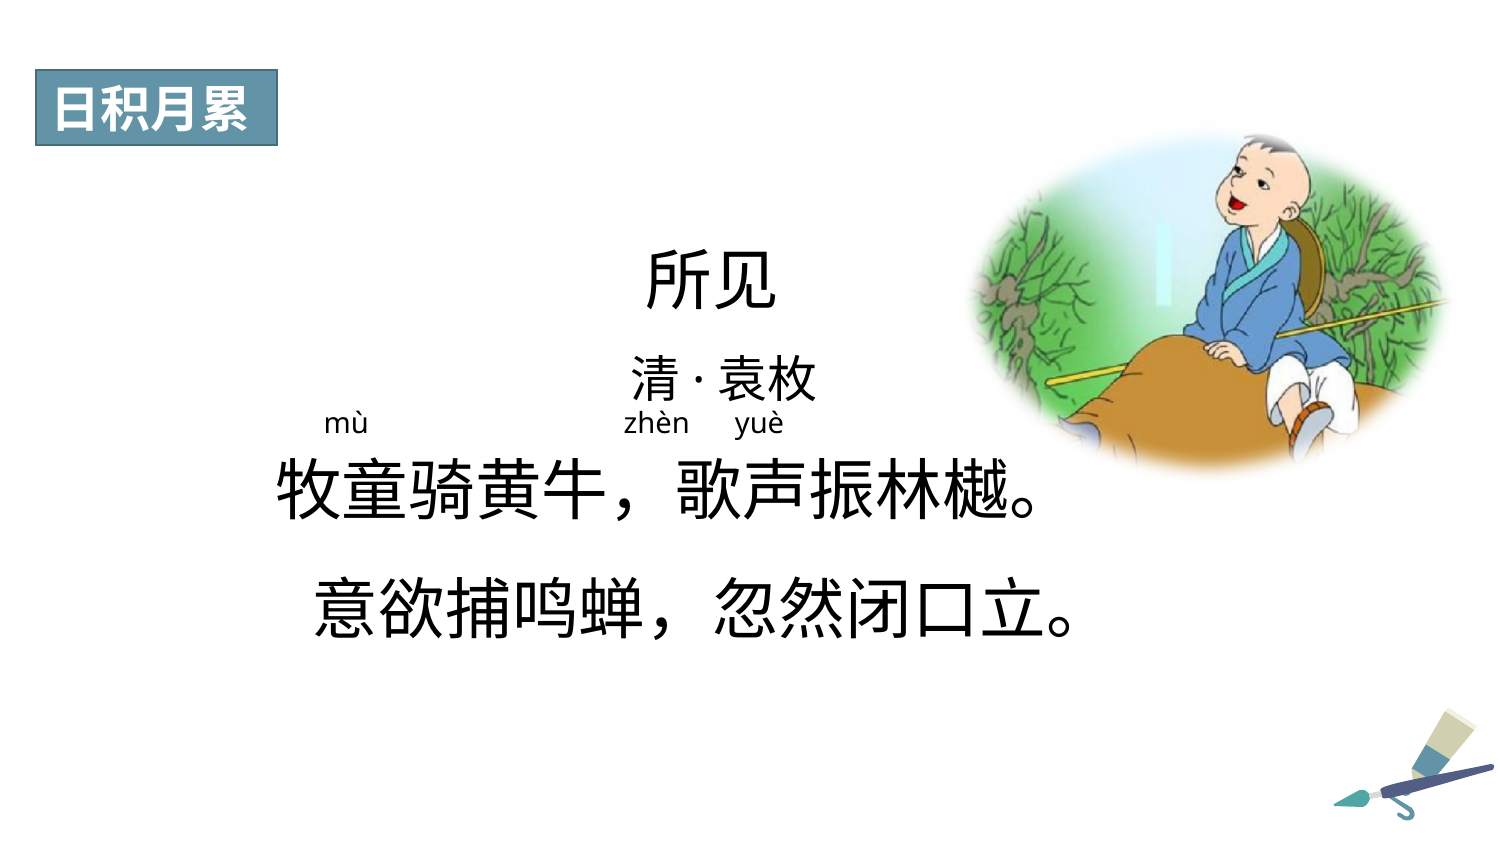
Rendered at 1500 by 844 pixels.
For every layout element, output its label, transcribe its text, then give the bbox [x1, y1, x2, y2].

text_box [1358, 708, 1481, 844]
text_box mù zhèn yuè [308, 397, 960, 447]
picture [960, 119, 1458, 485]
text_box 日积月累 [35, 69, 278, 146]
text_box 所见 清·袁枚 牧童骑黄牛，歌声振林樾。 意欲捕鸣蝉，忽然闭口立。 [45, 190, 1380, 655]
